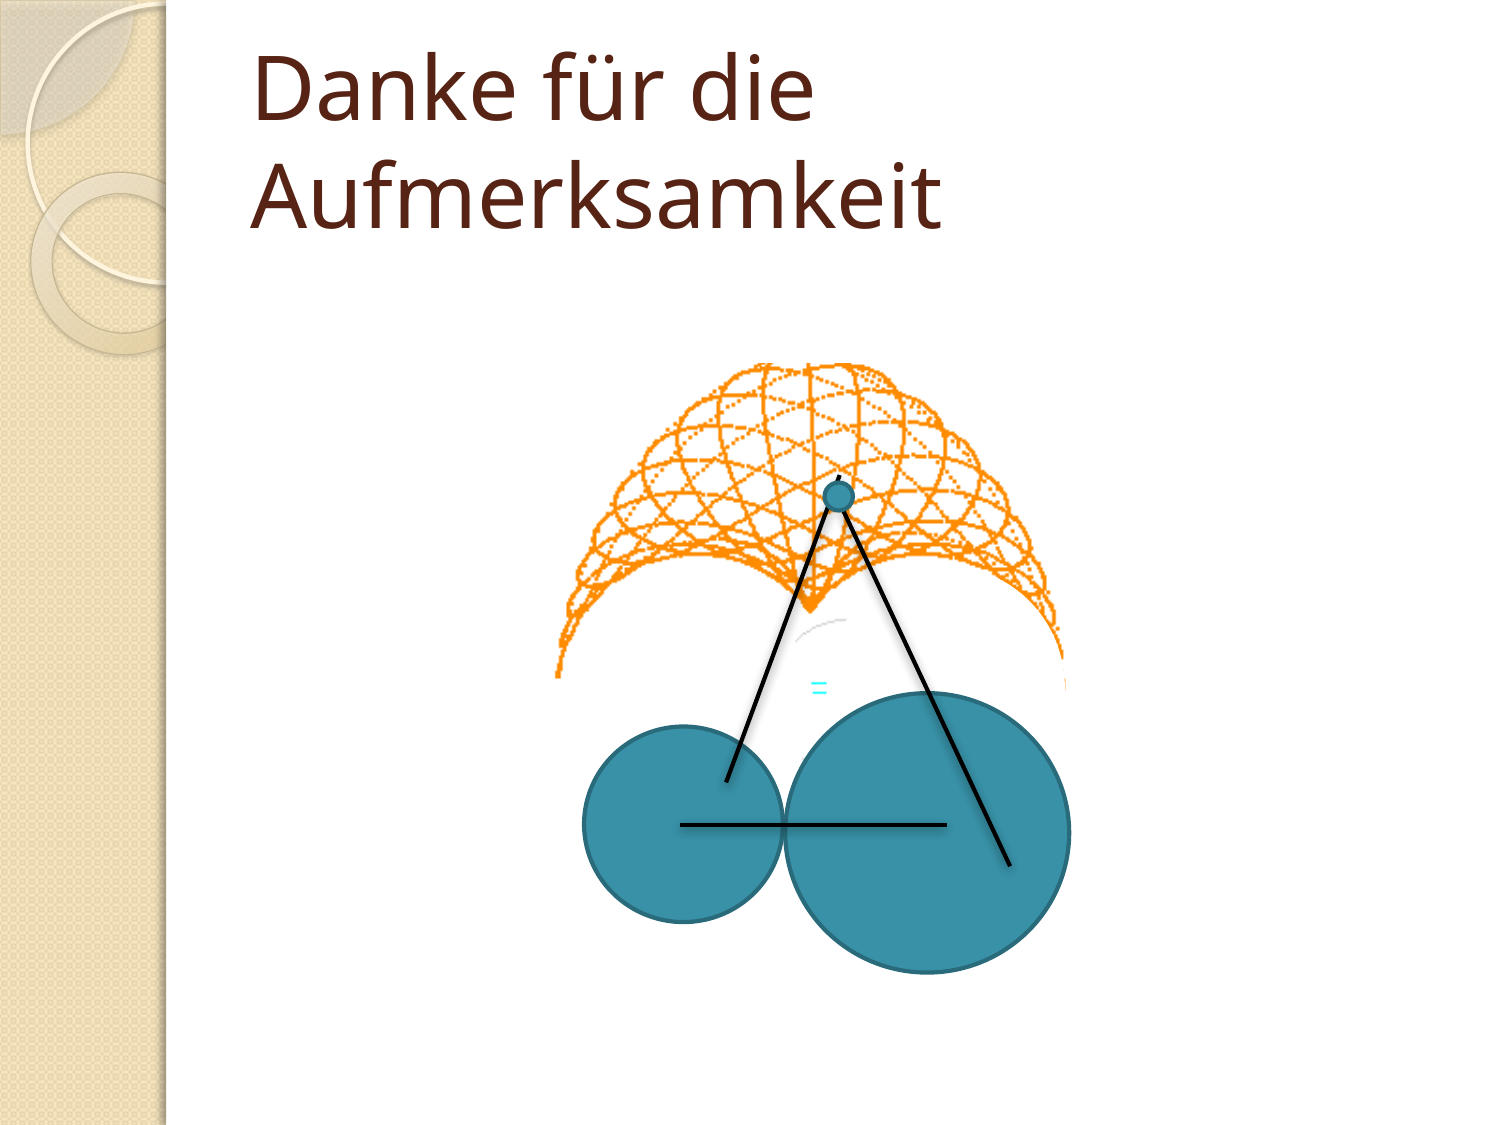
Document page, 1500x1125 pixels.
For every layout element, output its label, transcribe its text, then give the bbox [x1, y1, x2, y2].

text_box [527, 363, 1091, 973]
title Danke für die Aufmerksamkeit [235, 45, 1466, 233]
